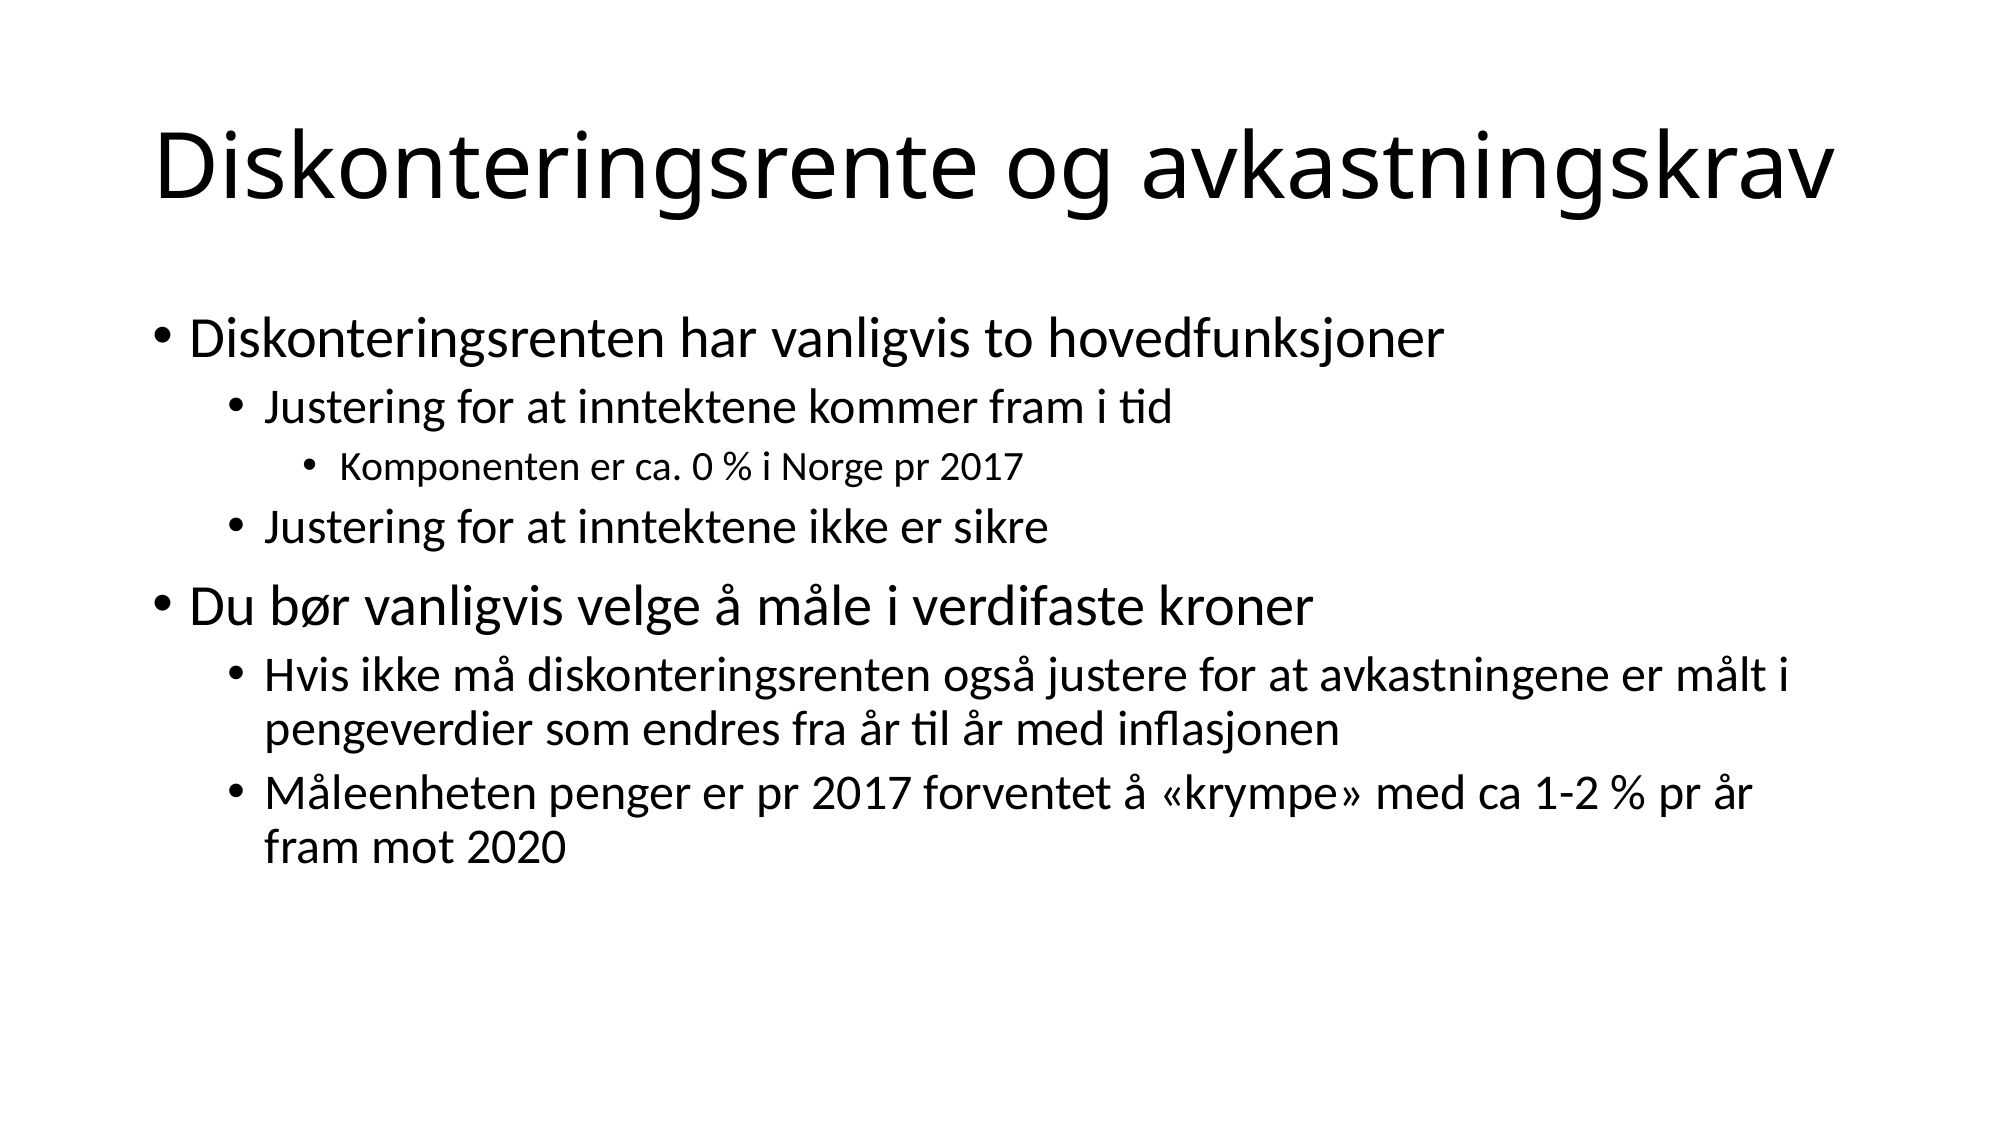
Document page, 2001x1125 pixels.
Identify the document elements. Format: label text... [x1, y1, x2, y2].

title Diskonteringsrente og avkastningskrav [137, 59, 1863, 278]
list Diskonteringsrenten har vanligvis to hovedfunksjoner Justering for at inntektene kommer fram i tid Komponenten er ca. 0 % i Norge pr 2017 Justering for at inntektene ikke er sikre Du bør vanligvis velge å måle i verdifaste kroner Hvis ikke må diskonteringsrenten også justere for at avkastningene er målt i pengeverdier som endres fra år til år med inflasjonen Måleenheten penger er pr 2017 forventet å «krympe» med ca 1-2 % pr år fram mot 2020 [137, 299, 1863, 1014]
